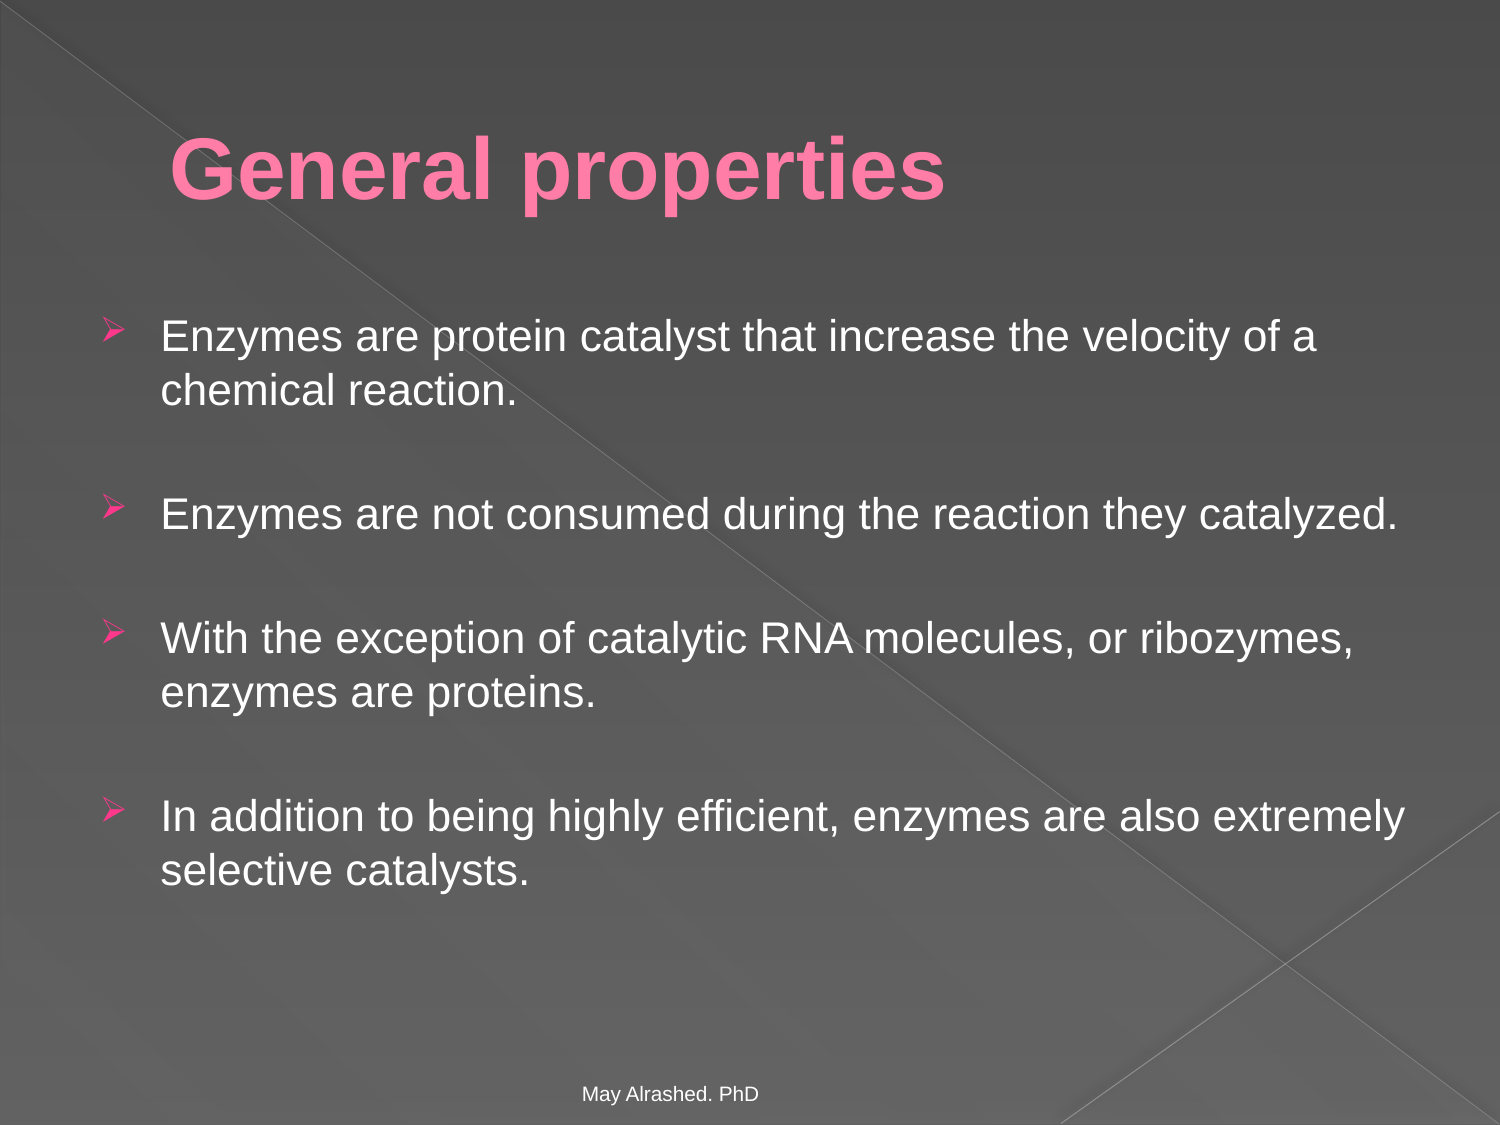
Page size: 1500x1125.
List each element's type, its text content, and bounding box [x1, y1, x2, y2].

footer May Alrashed. PhD [75, 1063, 774, 1113]
title General properties [75, 50, 1425, 280]
list Enzymes are protein catalyst that increase the velocity of a chemical reaction. Enzymes are not consumed during the reaction they catalyzed. With the exception of catalytic RNA molecules, or ribozymes, enzymes are proteins. In addition to being highly efficient, enzymes are also extremely selective catalysts. [75, 299, 1425, 954]
